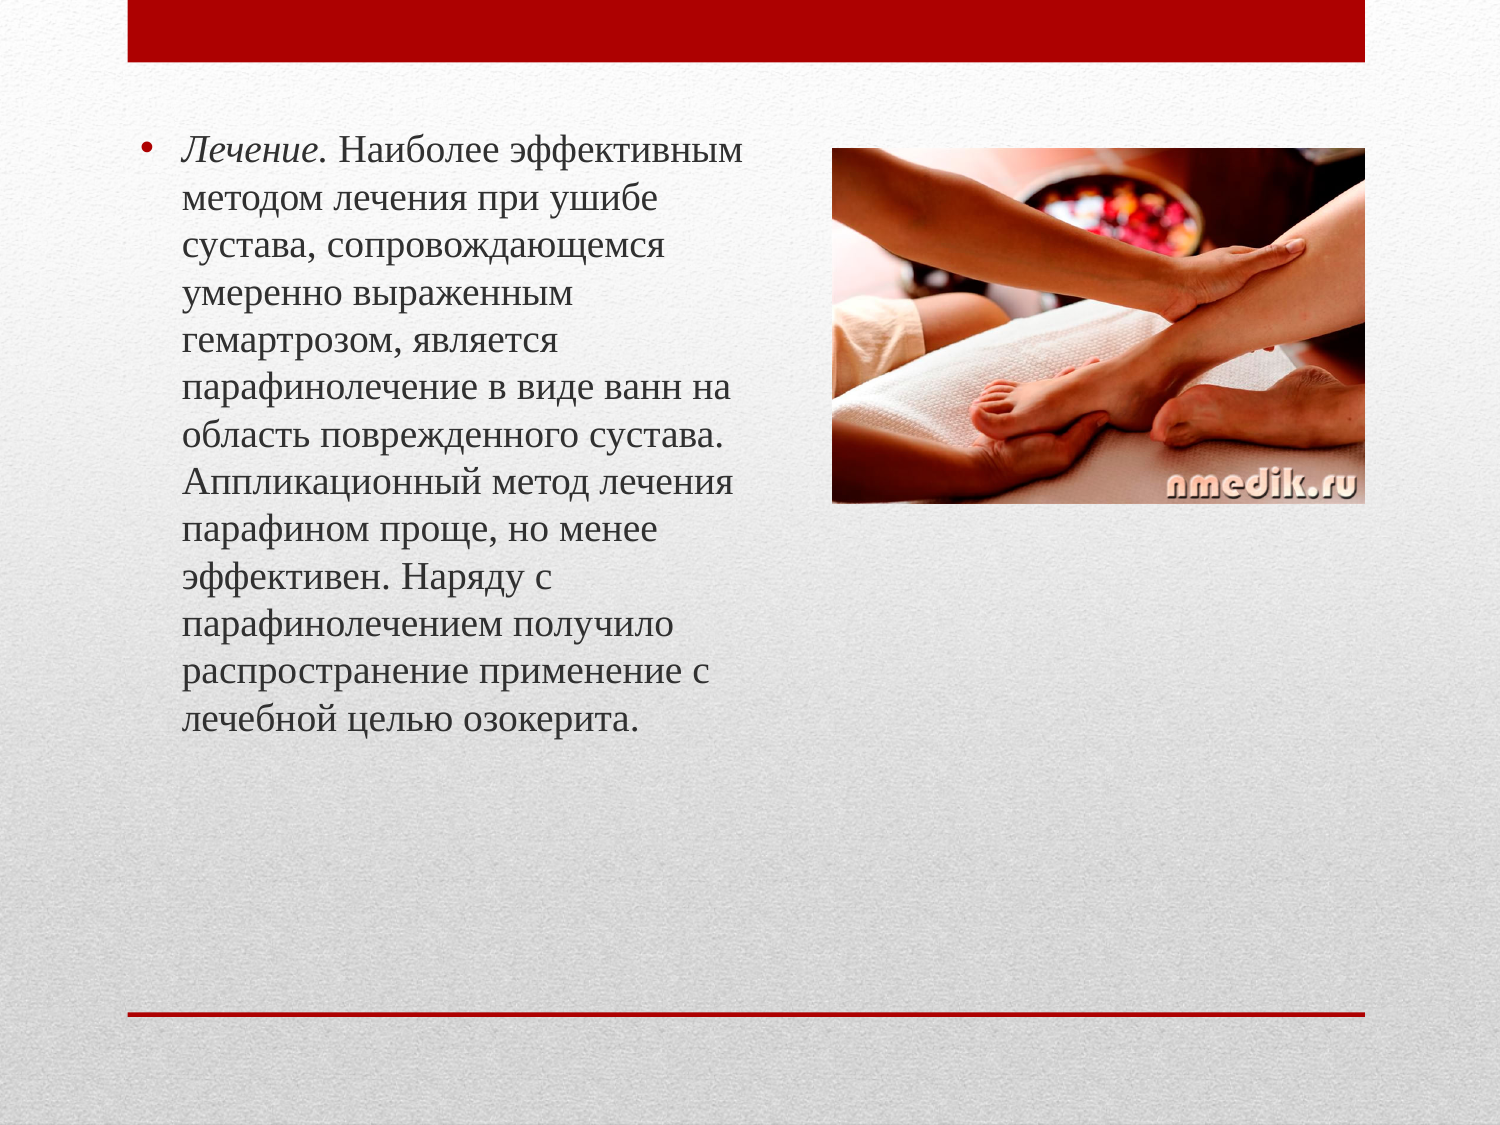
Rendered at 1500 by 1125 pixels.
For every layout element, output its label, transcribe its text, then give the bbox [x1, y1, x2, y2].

list Лечение. Наиболее эффективным ме­тодом лечения при ушибе сустава, со­провождающемся умеренно выраженным гемартрозом, является парафинолечение в виде ванн на область поврежденного сустава. Аппликационный метод лечения парафином проще, но менее эффекти­вен. Наряду с парафинолечением полу­чило распространение применение с лечебной целью озокерита. [125, 112, 786, 750]
picture [831, 148, 1365, 505]
